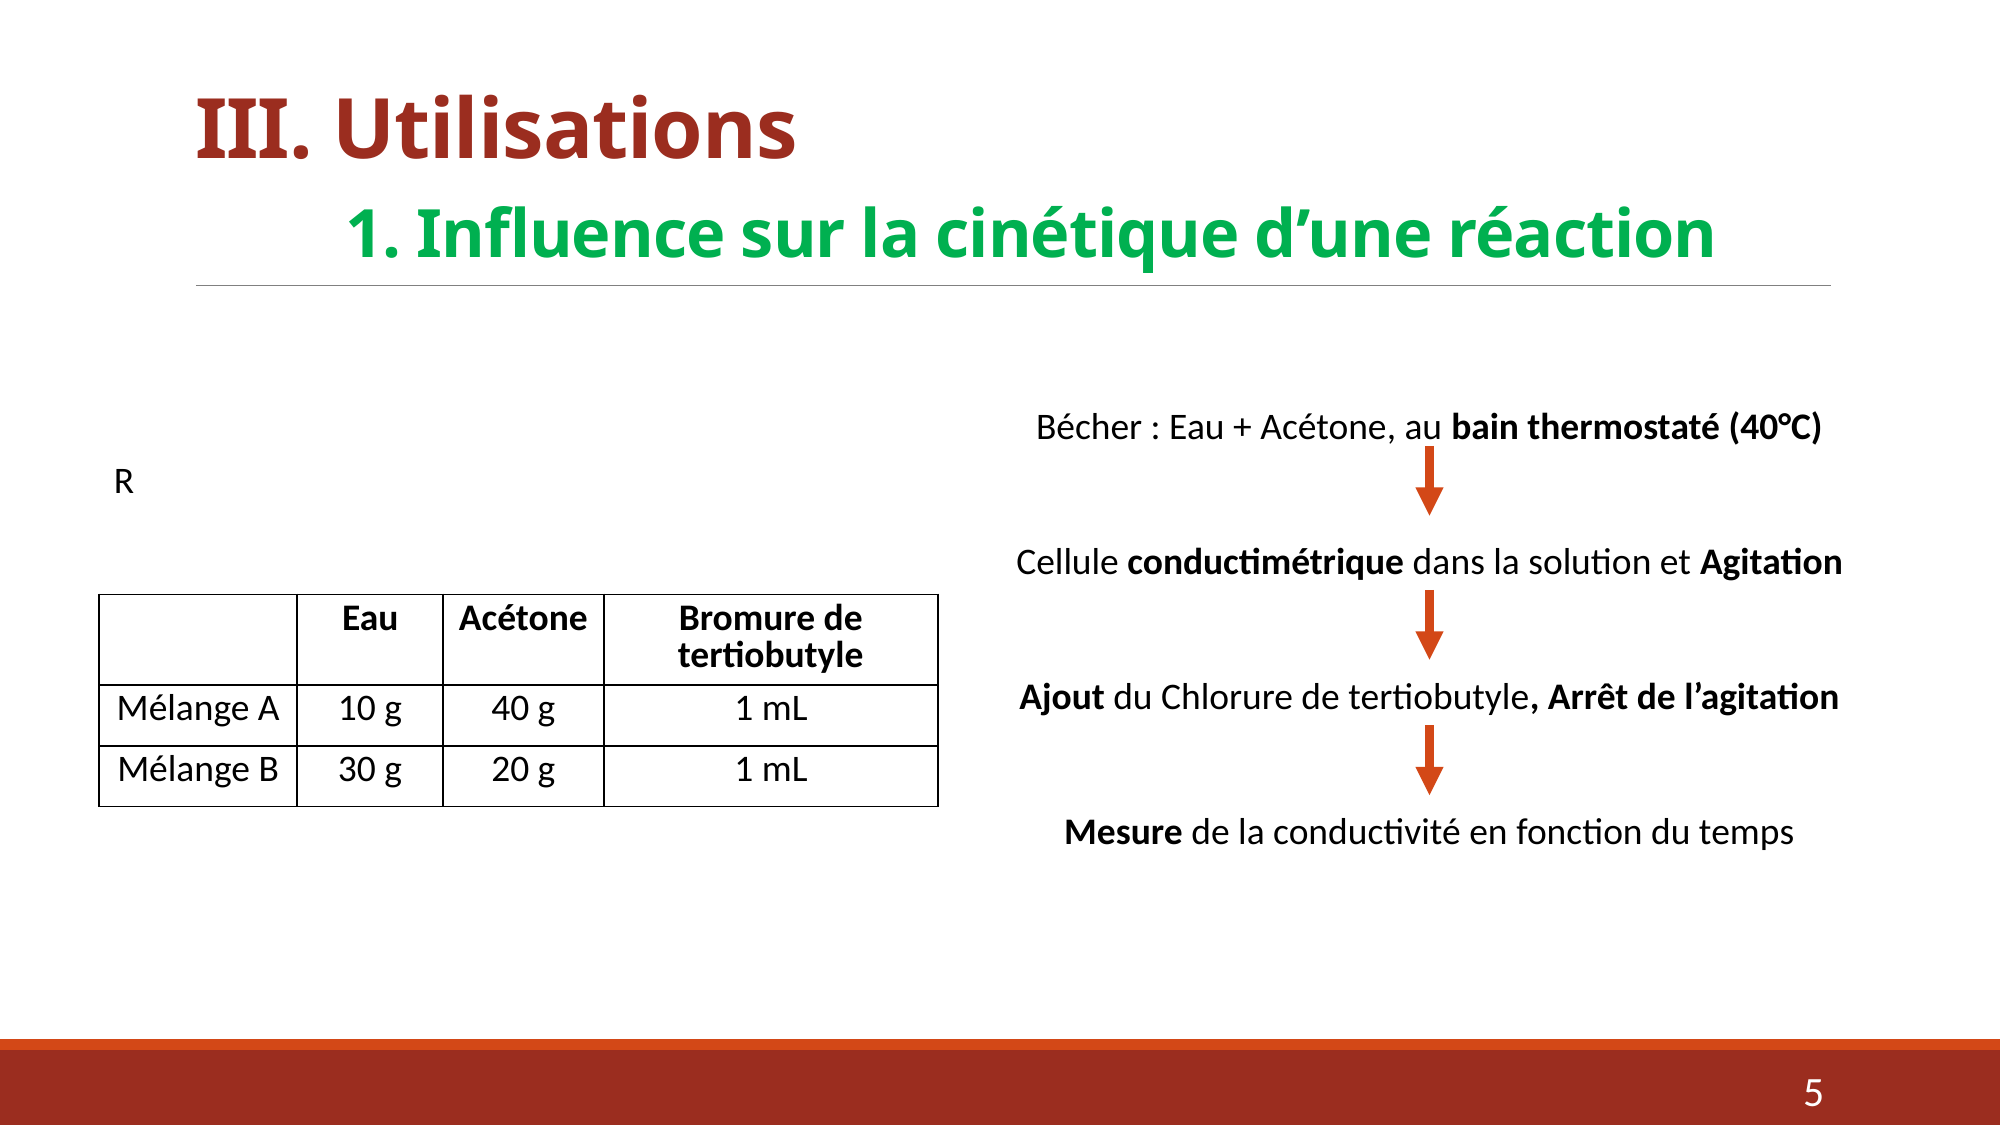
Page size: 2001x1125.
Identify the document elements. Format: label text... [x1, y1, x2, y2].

table_cell Mélange B [100, 747, 296, 806]
title III. Utilisations 1. Influence sur la cinétique d’une réaction [180, 47, 1830, 285]
table_cell 40 g [444, 686, 603, 745]
table_cell 30 g [298, 747, 442, 806]
table_header [100, 595, 296, 684]
table_header Eau [298, 595, 442, 684]
slide_number 5 [1624, 1059, 1840, 1120]
table_cell 20 g [444, 747, 603, 806]
table_header Bromure de tertiobutyle [605, 595, 937, 684]
table_header Acétone [444, 595, 603, 684]
table_cell 1 mL [605, 747, 937, 806]
table_cell Mélange A [100, 686, 296, 745]
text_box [973, 393, 1886, 865]
table_cell 10 g [298, 686, 442, 745]
table_cell 1 mL [605, 686, 937, 745]
